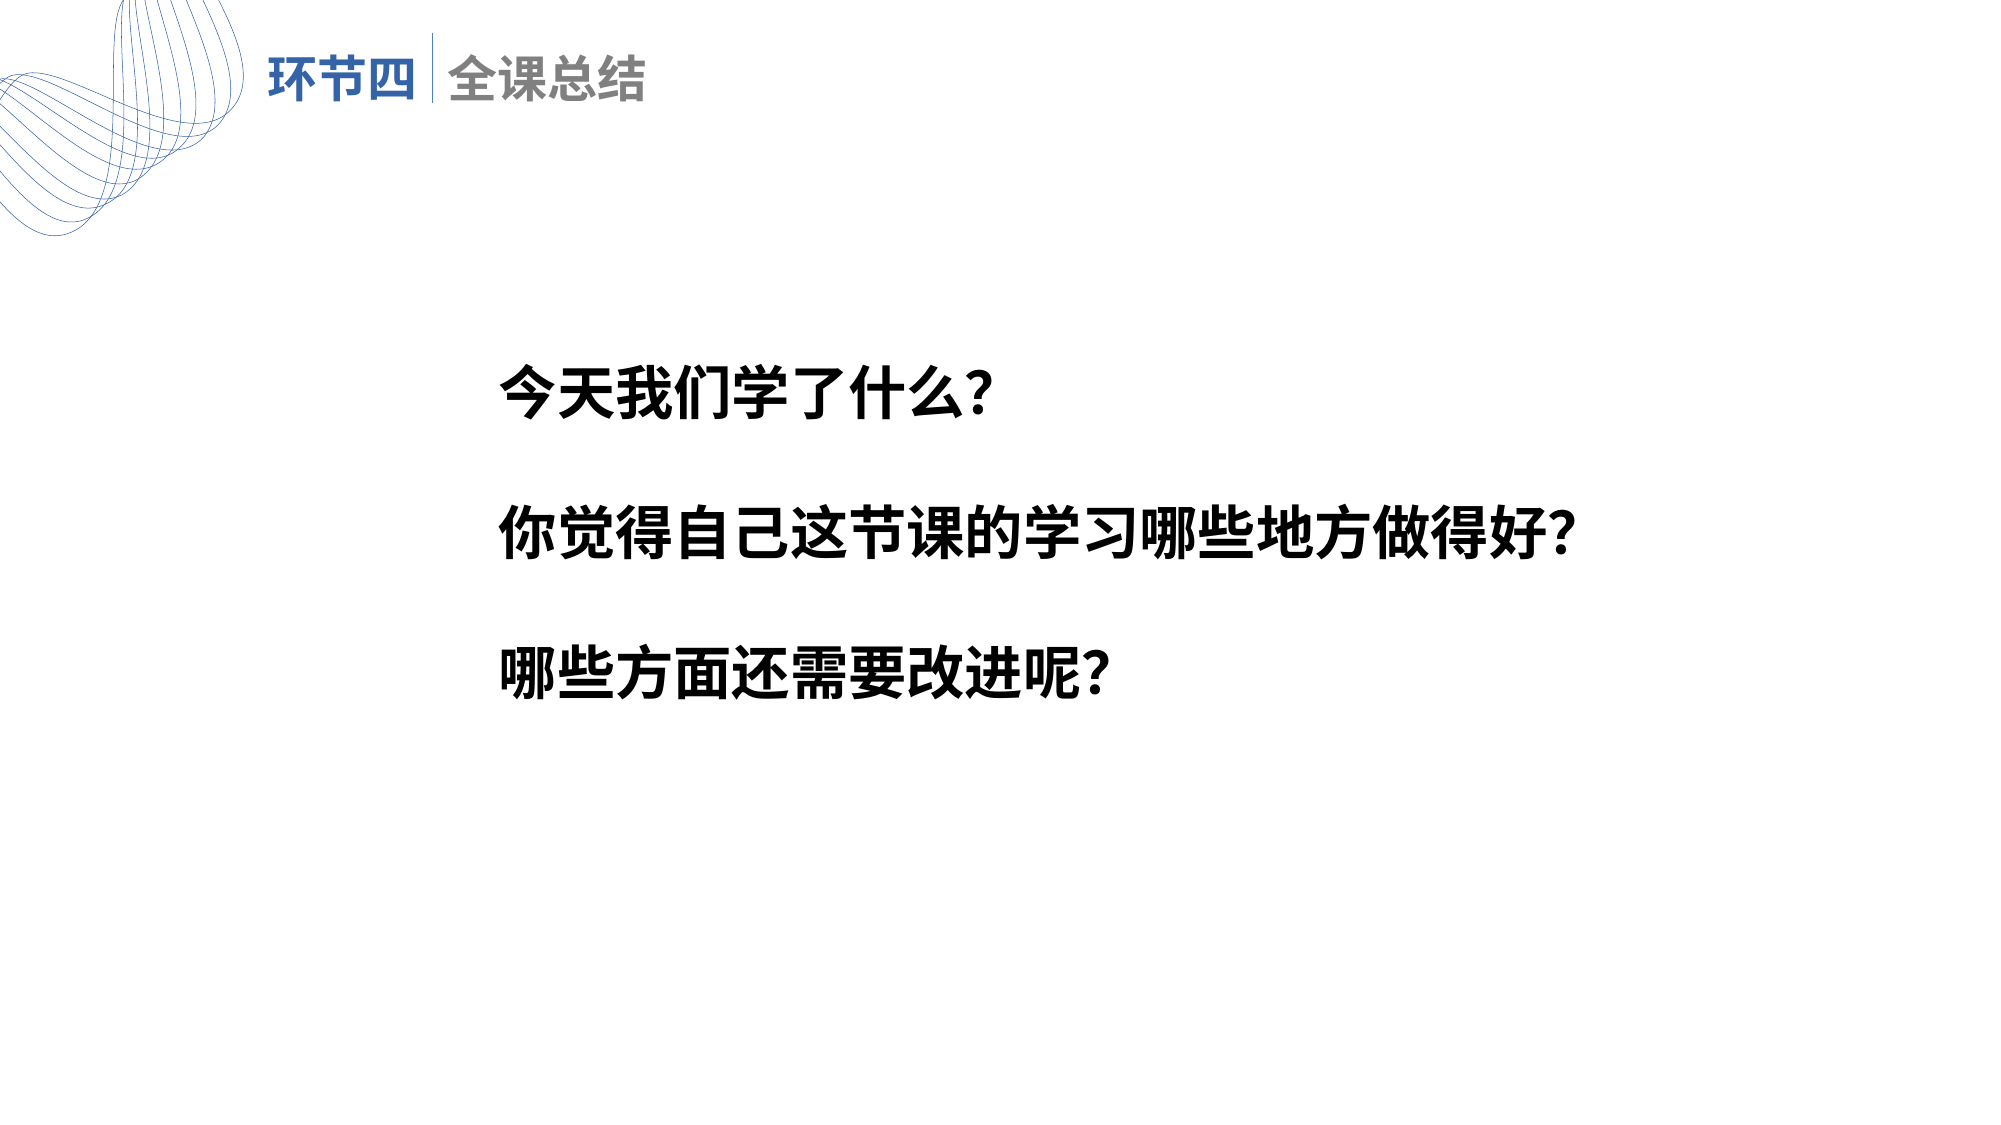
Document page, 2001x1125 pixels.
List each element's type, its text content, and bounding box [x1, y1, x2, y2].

text_box 今天我们学了什么？ 你觉得自己这节课的学习哪些地方做得好？ 哪些方面还需要改进呢？ [417, 349, 1621, 714]
